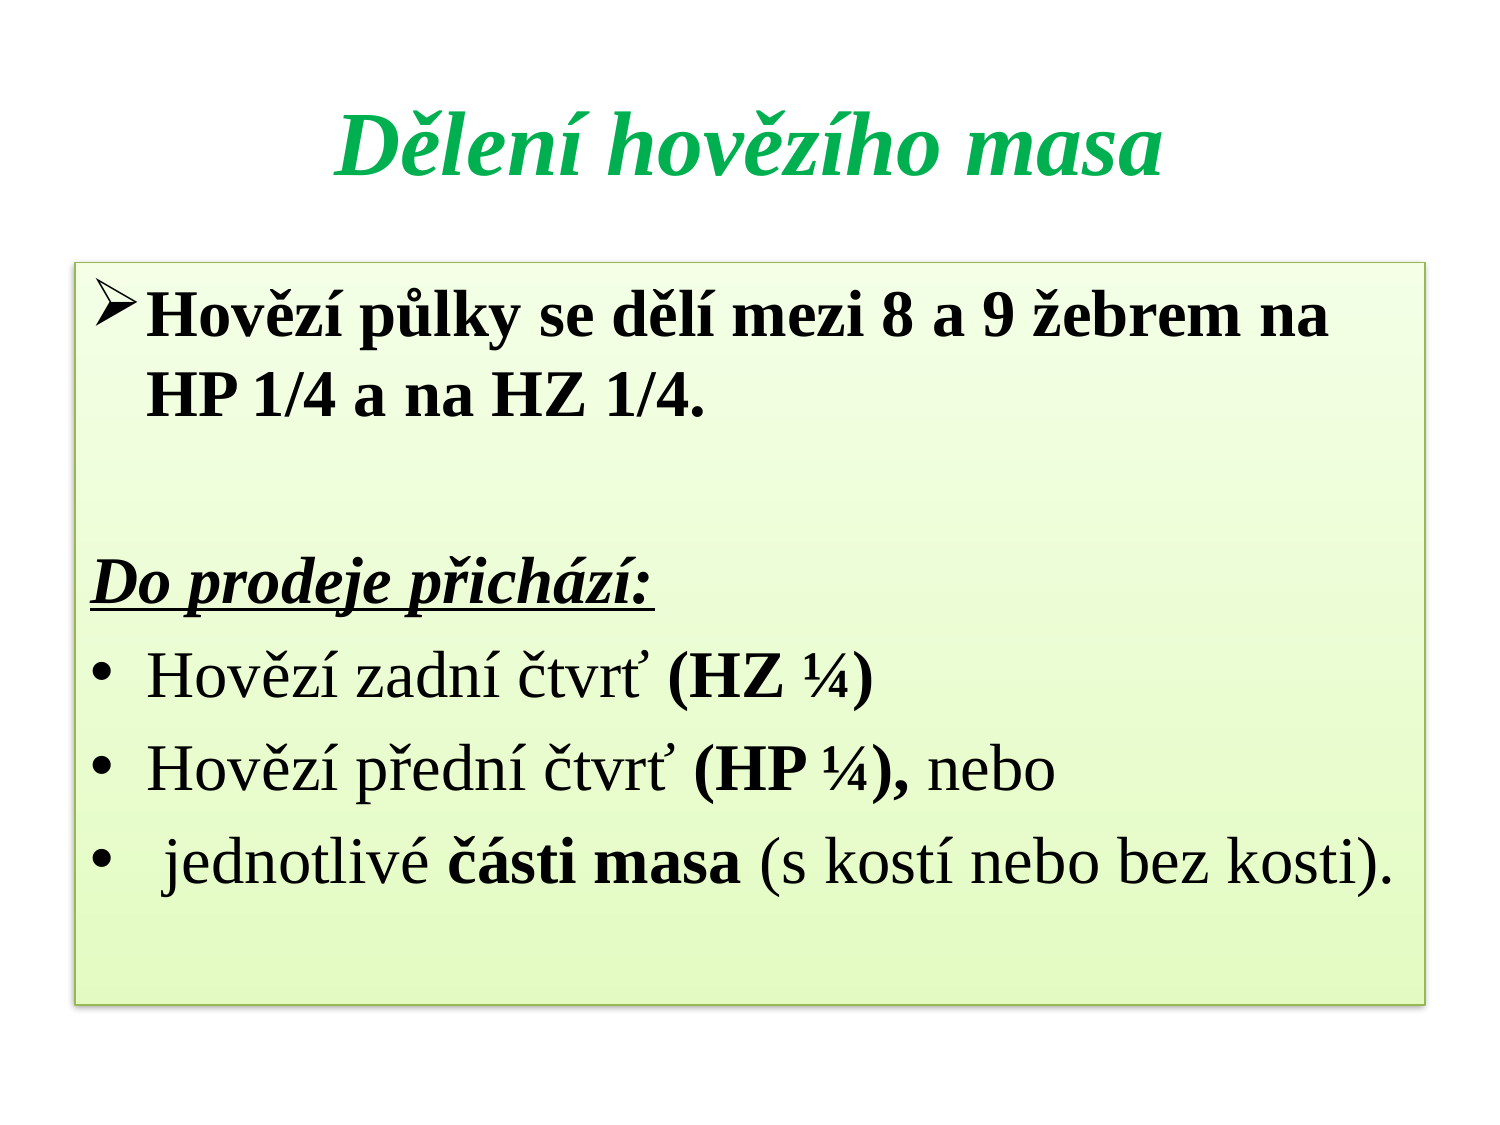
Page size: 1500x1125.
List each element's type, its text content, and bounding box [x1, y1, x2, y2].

list Hovězí půlky se dělí mezi 8 a 9 žebrem na HP 1/4 a na HZ 1/4. Do prodeje přichází: Hovězí zadní čtvrť (HZ ¼) Hovězí přední čtvrť (HP ¼), nebo jednotlivé části masa (s kostí nebo bez kosti). [74, 262, 1426, 1006]
title Dělení hovězího masa [75, 45, 1425, 233]
